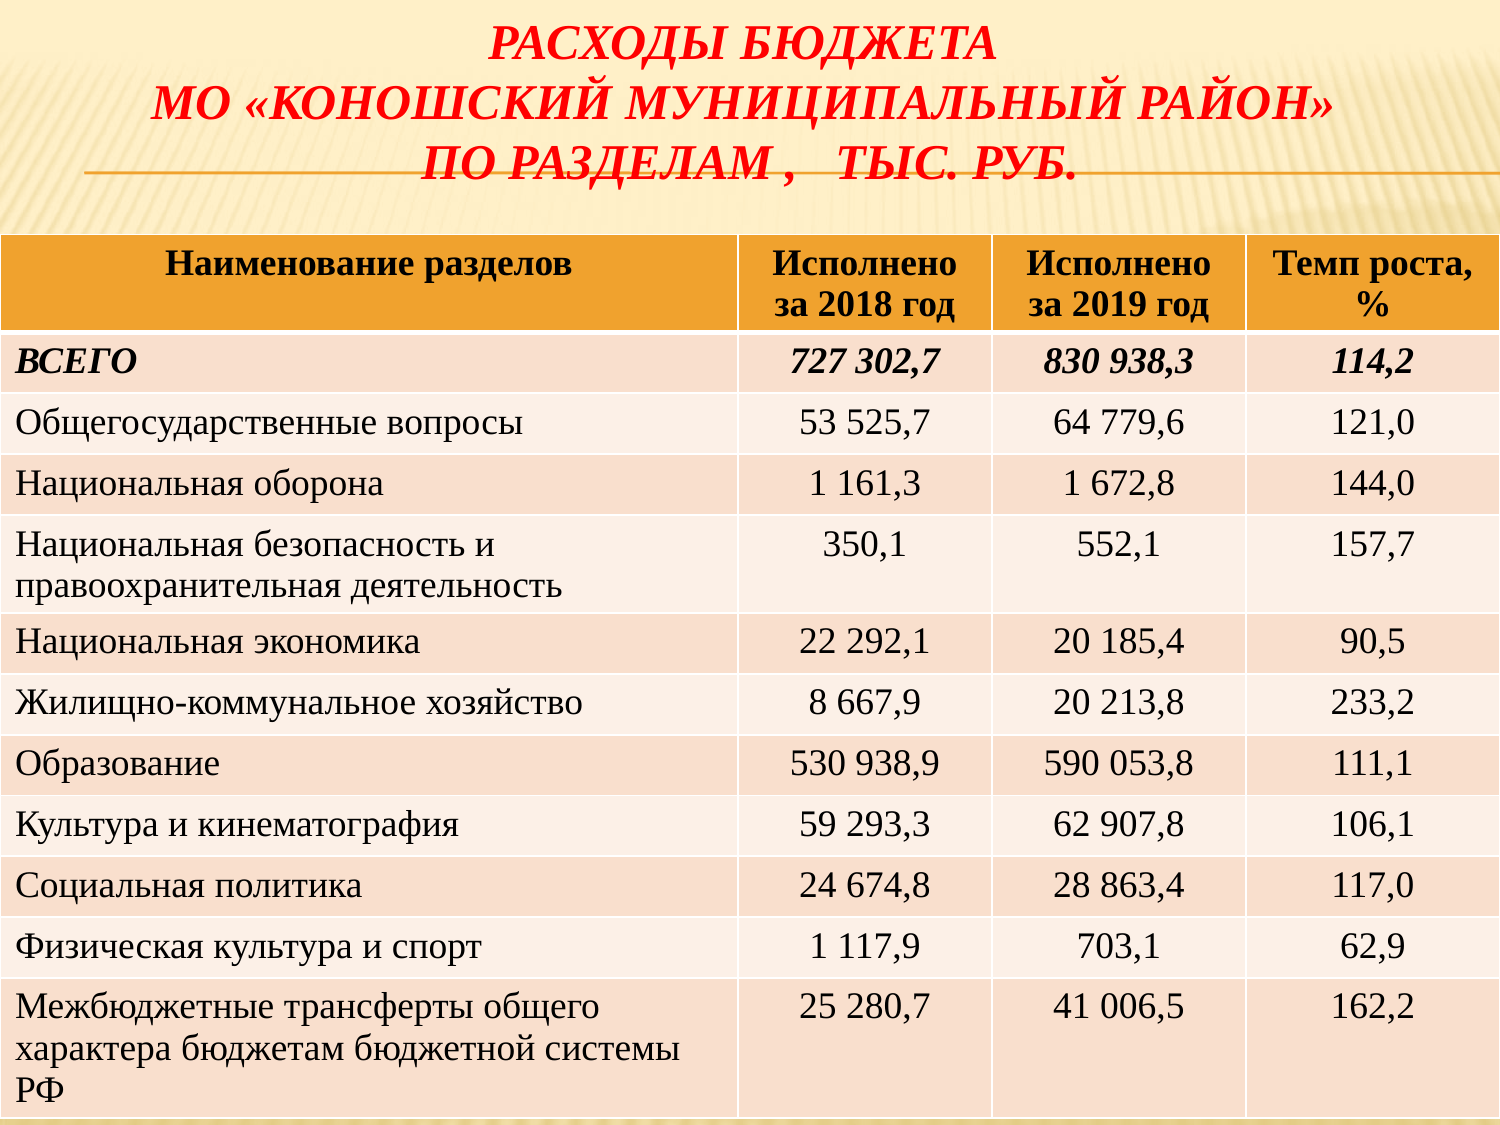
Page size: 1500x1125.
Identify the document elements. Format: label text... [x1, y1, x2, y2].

table_cell 24 674,8 [739, 857, 991, 916]
table_cell 162,2 [1247, 979, 1499, 1117]
table_cell 62,9 [1247, 918, 1499, 977]
table_cell 25 280,7 [739, 979, 991, 1117]
table_header Темп роста, % [1247, 235, 1499, 330]
table_cell 64 779,6 [993, 394, 1245, 453]
title РАСХОДЫ БЮДЖЕТА МО «КОНОШСКИЙ МУНИЦИПАЛЬНЫЙ РАЙОН» ПО РАЗДЕЛАМ , ТЫС. РУБ. [0, 0, 1500, 200]
table_header Наименование разделов [1, 235, 737, 330]
table_cell 111,1 [1247, 736, 1499, 795]
table_cell 28 863,4 [993, 857, 1245, 916]
table_cell 552,1 [993, 516, 1245, 612]
table_cell Национальная безопасность и правоохранительная деятельность [1, 516, 737, 612]
table_cell Национальная экономика [1, 614, 737, 673]
table_cell 157,7 [1247, 516, 1499, 612]
table_cell 1 117,9 [739, 918, 991, 977]
table_cell 62 907,8 [993, 796, 1245, 855]
table_cell Социальная политика [1, 857, 737, 916]
table_cell 1 672,8 [993, 455, 1245, 514]
table_cell Образование [1, 736, 737, 795]
table_cell 22 292,1 [739, 614, 991, 673]
table_cell 106,1 [1247, 796, 1499, 855]
table_cell 53 525,7 [739, 394, 991, 453]
table_header Исполнено за 2019 год [993, 235, 1245, 330]
table_header Исполнено за 2018 год [739, 235, 991, 330]
table_cell Межбюджетные трансферты общего характера бюджетам бюджетной системы РФ [1, 979, 737, 1117]
table_cell Культура и кинематография [1, 796, 737, 855]
table_cell 90,5 [1247, 614, 1499, 673]
table_cell 727 302,7 [739, 335, 991, 392]
table_cell 233,2 [1247, 675, 1499, 734]
table_cell Жилищно-коммунальное хозяйство [1, 675, 737, 734]
table_cell Физическая культура и спорт [1, 918, 737, 977]
table_cell 20 213,8 [993, 675, 1245, 734]
table_cell 590 053,8 [993, 736, 1245, 795]
table_cell Общегосударственные вопросы [1, 394, 737, 453]
table_cell 114,2 [1247, 335, 1499, 392]
table_cell 144,0 [1247, 455, 1499, 514]
table_cell 41 006,5 [993, 979, 1245, 1117]
table_cell 117,0 [1247, 857, 1499, 916]
table_cell 1 161,3 [739, 455, 991, 514]
table_cell 703,1 [993, 918, 1245, 977]
table_cell 121,0 [1247, 394, 1499, 453]
table_cell ВСЕГО [1, 335, 737, 392]
table_cell 830 938,3 [993, 335, 1245, 392]
table_cell Национальная оборона [1, 455, 737, 514]
table_cell 20 185,4 [993, 614, 1245, 673]
table_cell 530 938,9 [739, 736, 991, 795]
table_cell 350,1 [739, 516, 991, 612]
table_cell 59 293,3 [739, 796, 991, 855]
table_cell 8 667,9 [739, 675, 991, 734]
